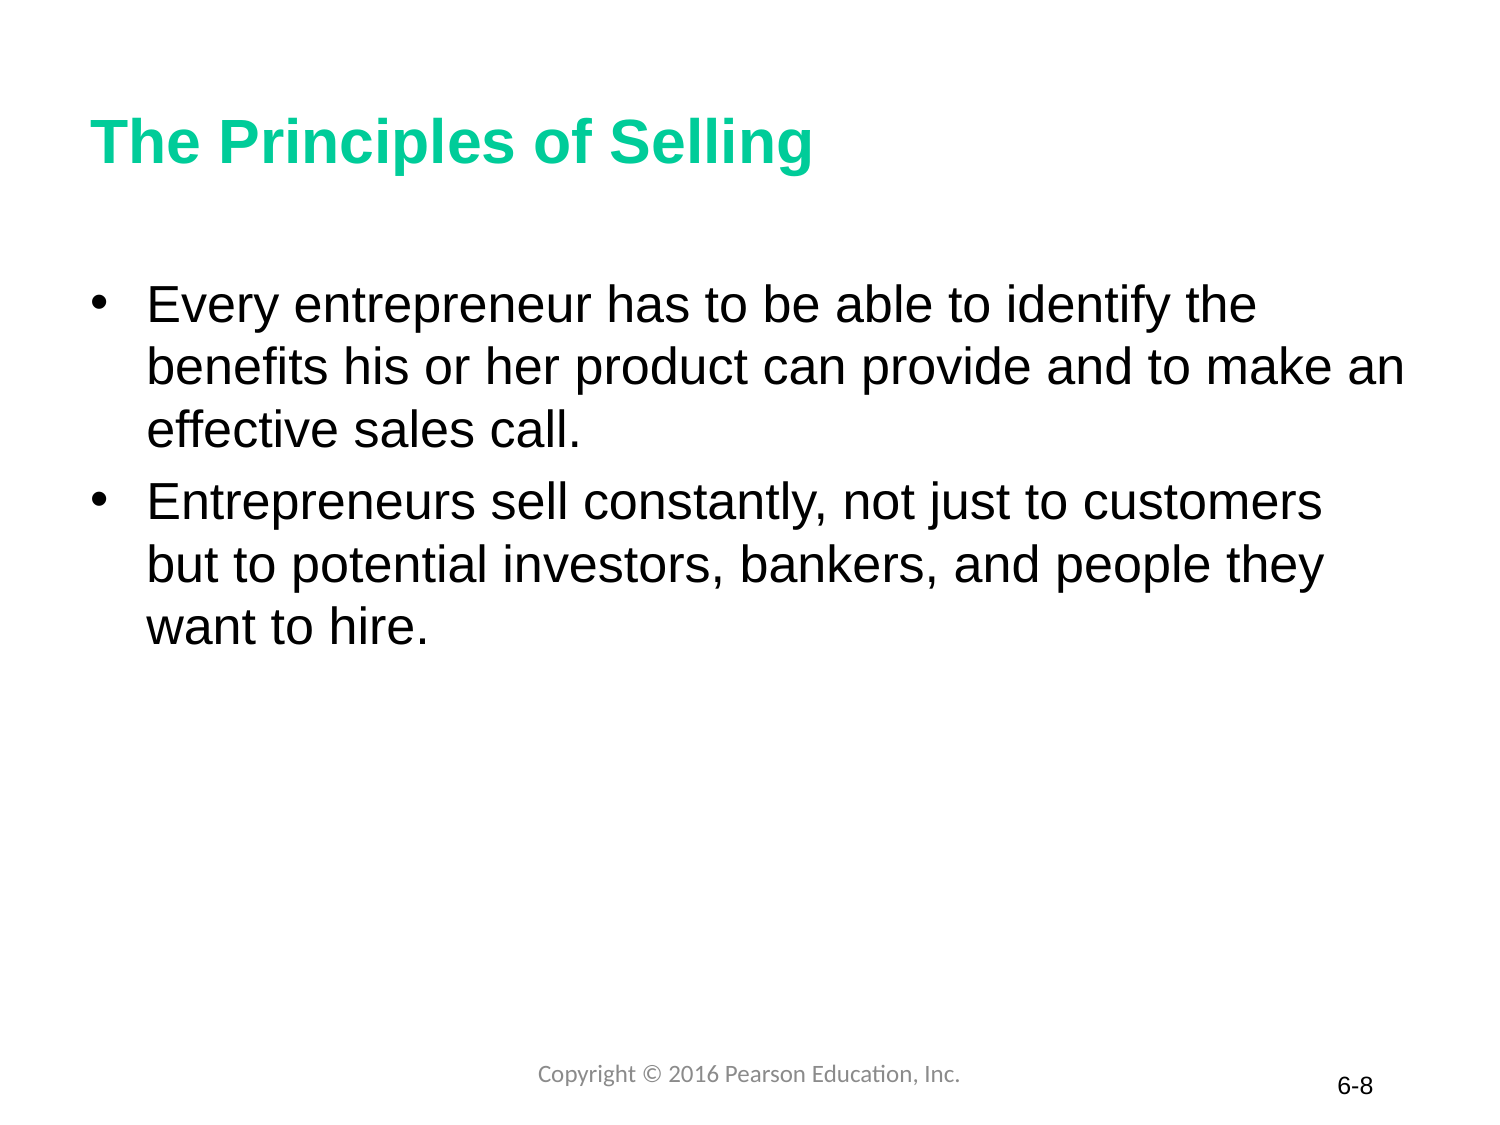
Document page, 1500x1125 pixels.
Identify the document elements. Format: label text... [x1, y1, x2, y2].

title The Principles of Selling [75, 45, 1425, 233]
footer Copyright © 2016 Pearson Education, Inc. [512, 1042, 988, 1103]
list Every entrepreneur has to be able to identify the benefits his or her product can provide and to make an effective sales call. Entrepreneurs sell constantly, not just to customers but to potential investors, bankers, and people they want to hire. [75, 262, 1425, 1005]
